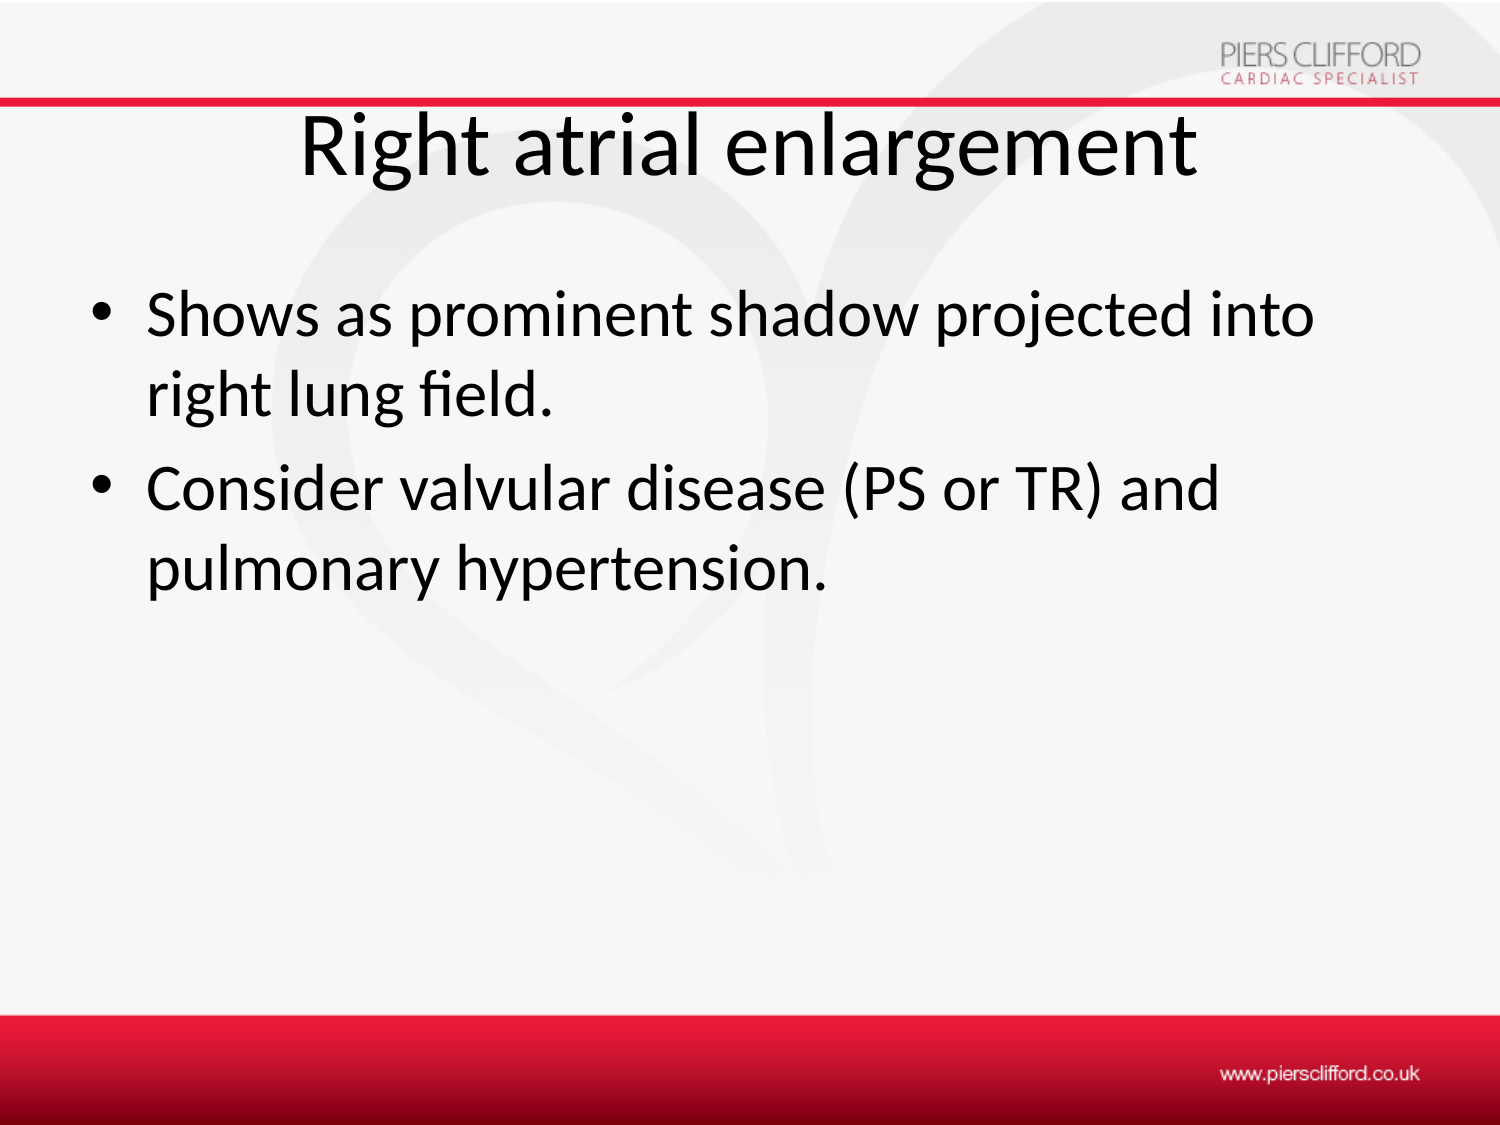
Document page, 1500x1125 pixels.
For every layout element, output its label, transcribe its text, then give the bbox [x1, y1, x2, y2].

picture [0, 2, 1500, 1125]
title Right atrial enlargement [74, 44, 1426, 233]
list Shows as prominent shadow projected into right lung field. Consider valvular disease (PS or TR) and pulmonary hypertension. [74, 262, 1426, 1006]
